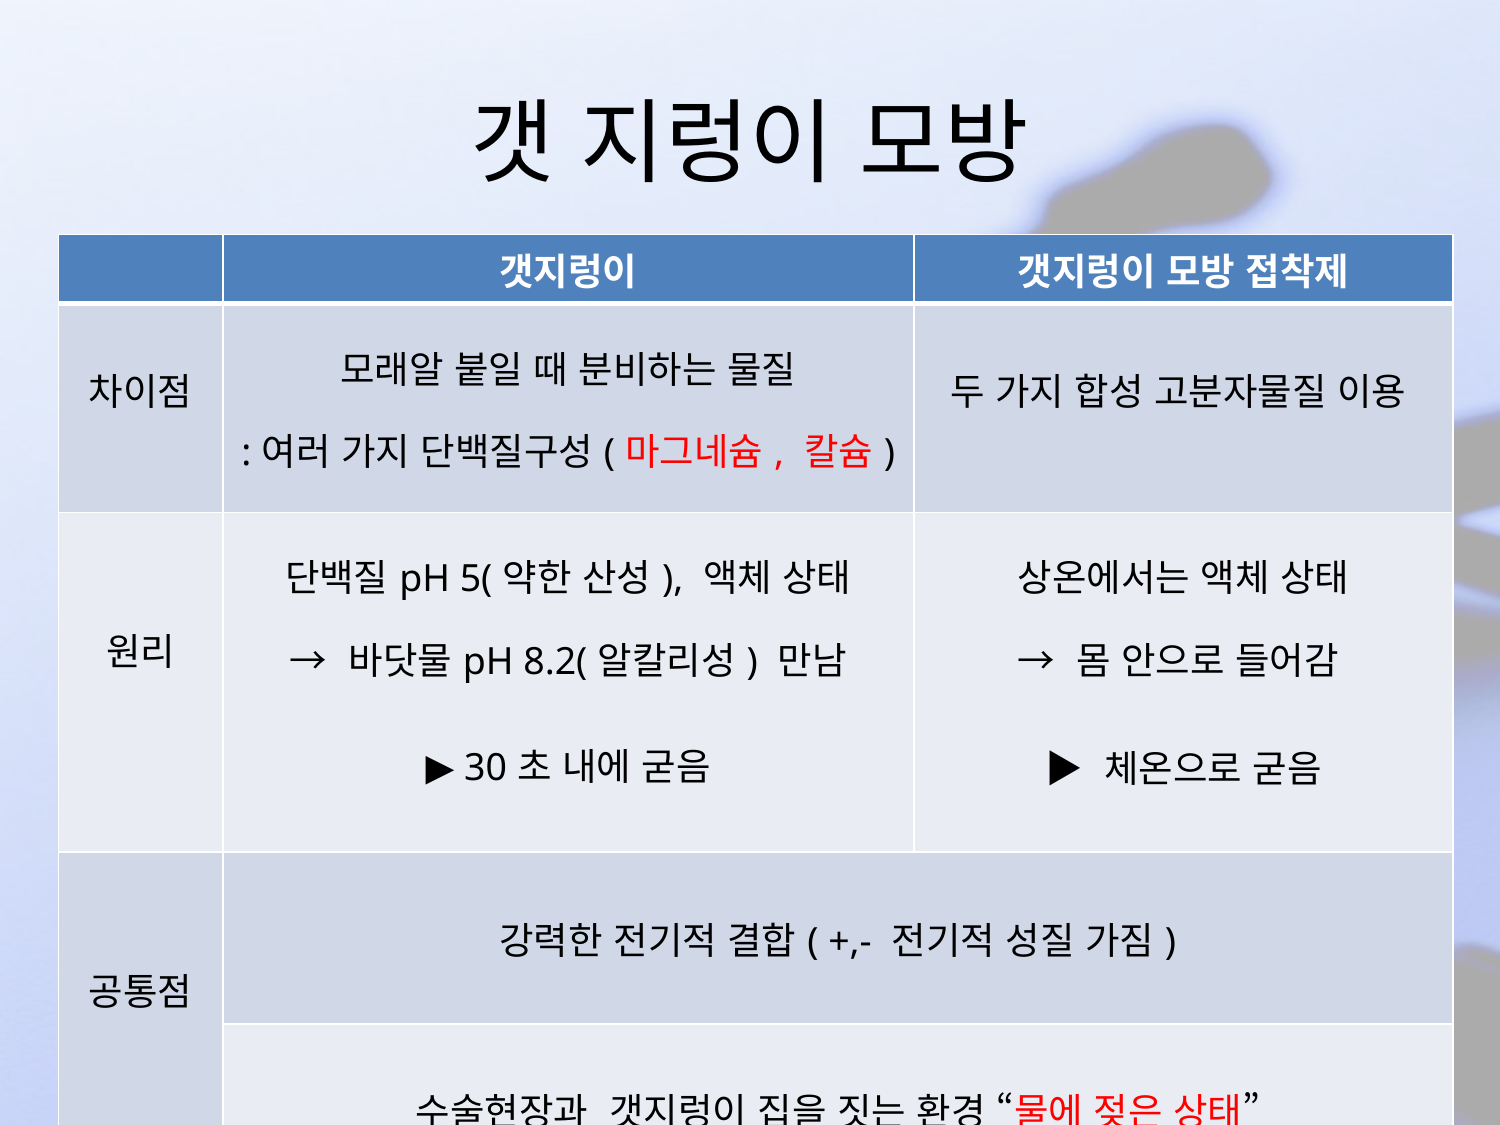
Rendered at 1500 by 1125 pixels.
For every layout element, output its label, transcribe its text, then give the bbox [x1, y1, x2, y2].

table_header [59, 235, 222, 301]
table_cell 원리 [59, 513, 222, 851]
table_header 갯지렁이 [224, 235, 913, 301]
table_header 갯지렁이 모방 접착제 [915, 235, 1452, 301]
table_cell 차이점 [59, 306, 222, 512]
table_cell 강력한 전기적 결합( +,- 전기적 성질 가짐) [224, 853, 1452, 1023]
table_cell 수술현장과 갯지렁이 집을 짓는 환경 “물에 젖은 상태” [224, 1025, 1452, 1125]
table_cell 단백질pH 5(약한 산성), 액체 상태 → 바닷물pH 8.2(알칼리성) 만남 ▶ 30초 내에 굳음 [224, 513, 913, 851]
table_cell 모래알 붙일 때 분비하는 물질 :여러 가지 단백질구성(마그네슘, 칼슘) [224, 306, 913, 512]
table_cell 공통점 [59, 853, 222, 1125]
table_cell 두 가지 합성 고분자물질 이용 [915, 306, 1452, 512]
table_cell 상온에서는 액체 상태 → 몸 안으로 들어감 ▶ 체온으로 굳음 [915, 513, 1452, 851]
title 갯 지렁이 모방 [75, 45, 1425, 233]
